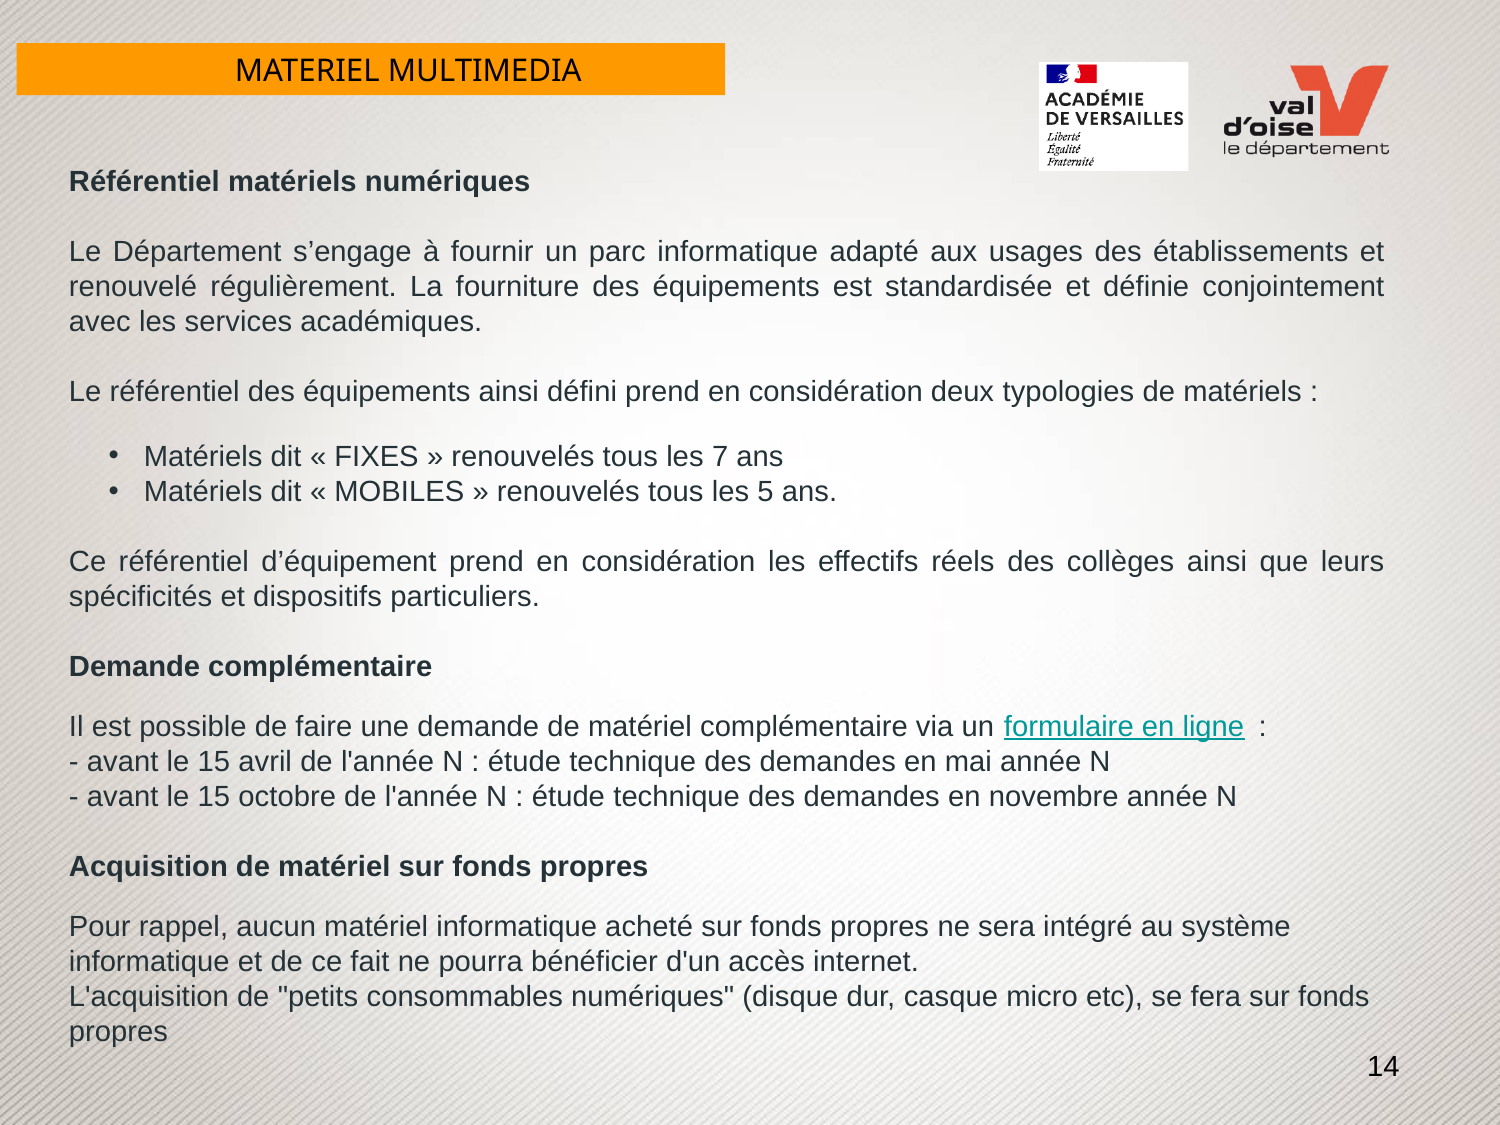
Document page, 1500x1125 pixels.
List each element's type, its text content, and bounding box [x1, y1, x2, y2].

slide_number 14 [1064, 1039, 1415, 1119]
picture [0, 0, 1500, 1125]
text_box Référentiel matériels numériques Le Département s’engage à fournir un parc informatique adapté aux usages des établissements et renouvelé régulièrement. La fourniture des équipements est standardisée et définie conjointement avec les services académiques. Le référentiel des équipements ainsi défini prend en considération deux typologies de matériels : Matériels dit « FIXES » renouvelés tous les 7 ans Matériels dit « MOBILES » renouvelés tous les 5 ans. Ce référentiel d’équipement prend en considération les effectifs réels des collèges ainsi que leurs spécificités et dispositifs particuliers. Demande complémentaire Il est possible de faire une demande de matériel complémentaire via un formulaire en ligne : - avant le 15 avril de l'année N : étude technique des demandes en mai année N - avant le 15 octobre de l'année N : étude technique des demandes en novembre année N Acquisition de matériel sur fonds propres Pour rappel, aucun matériel informatique acheté sur fonds propres ne sera intégré au système informatique et de ce fait ne pourra bénéficier d'un accès internet. L'acquisition de "petits consommables numériques" (disque dur, casque micro etc), se fera sur fonds propres [54, 120, 1402, 1055]
text_box MATERIEL MULTIMEDIA [16, 43, 726, 96]
